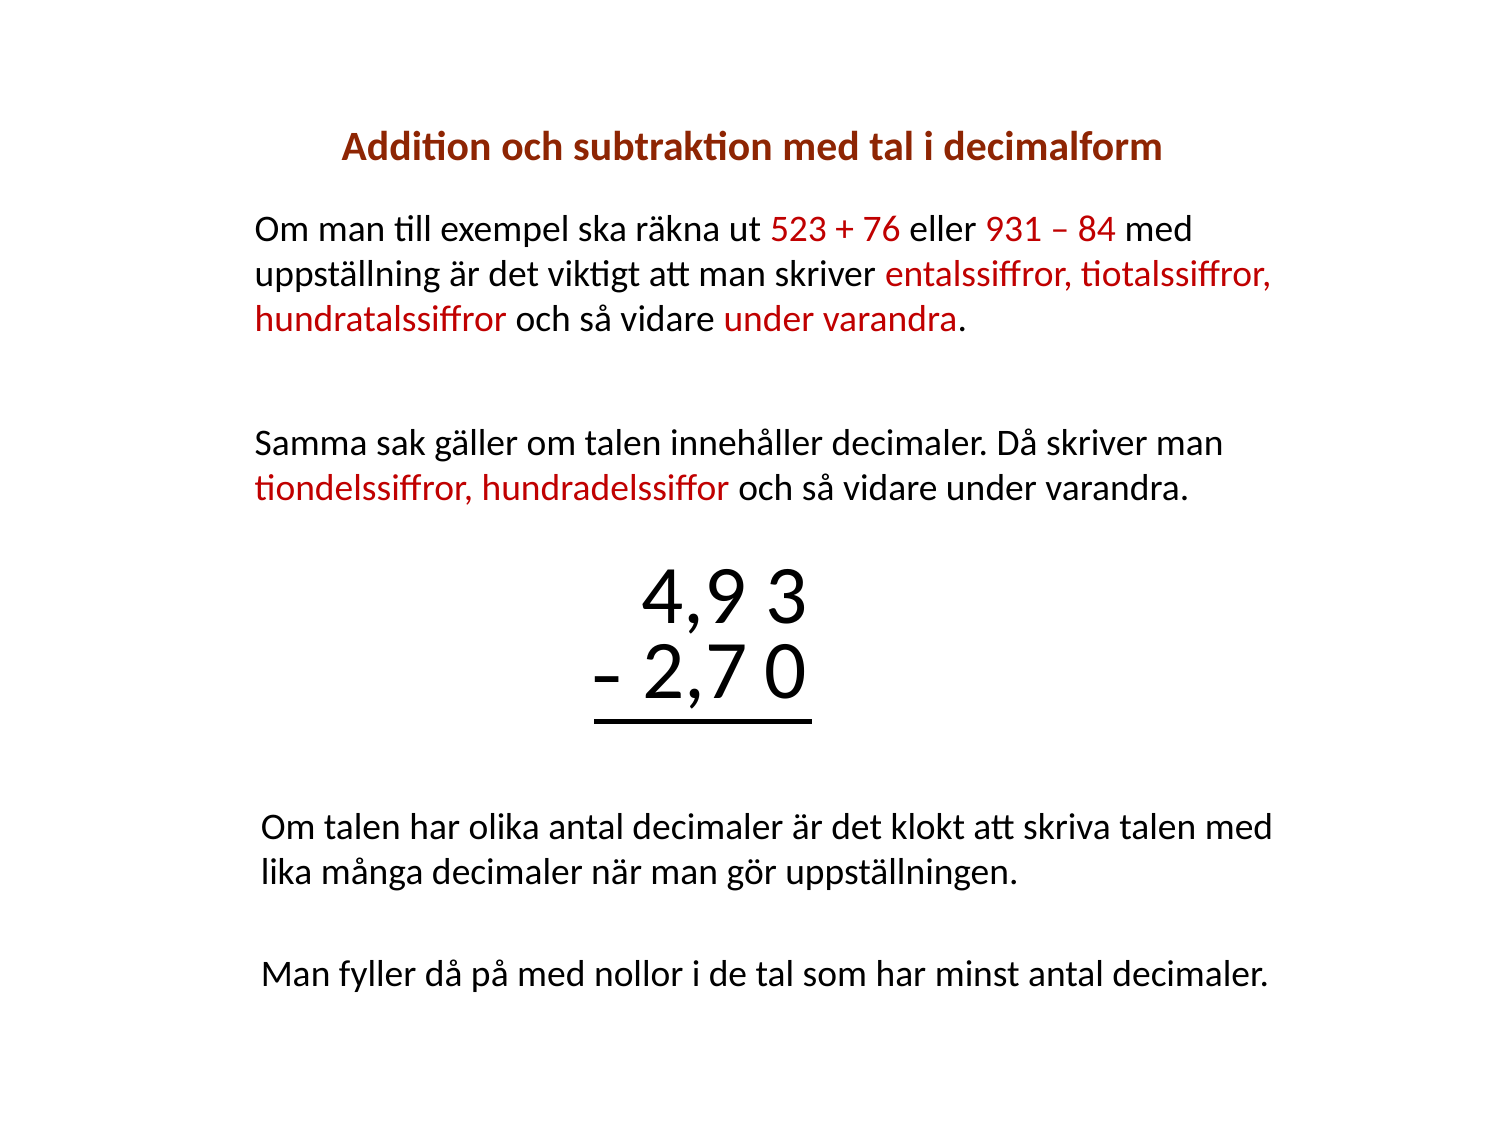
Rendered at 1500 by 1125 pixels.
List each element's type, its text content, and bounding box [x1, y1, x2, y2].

text_box Samma sak gäller om talen innehåller decimaler. Då skriver man tiondelssiffror, hundradelssiffor och så vidare under varandra. [239, 410, 1316, 516]
text_box – 2,7 [575, 607, 749, 723]
text_box Addition och subtraktion med tal i decimalform [326, 111, 1469, 176]
text_box 0 [749, 607, 819, 723]
text_box Man fyller då på med nollor i de tal som har minst antal decimaler. [246, 941, 1323, 1002]
text_box Om talen har olika antal decimaler är det klokt att skriva talen med lika många decimaler när man gör uppställningen. [246, 794, 1323, 900]
text_box Om man till exempel ska räkna ut 523 + 76 eller 931 – 84 med uppställning är det viktigt att man skriver entalssiffror, tiotalssiffror, hundratalssiffror och så vidare under varandra. [239, 197, 1316, 347]
text_box 4,9 3 [626, 532, 964, 648]
